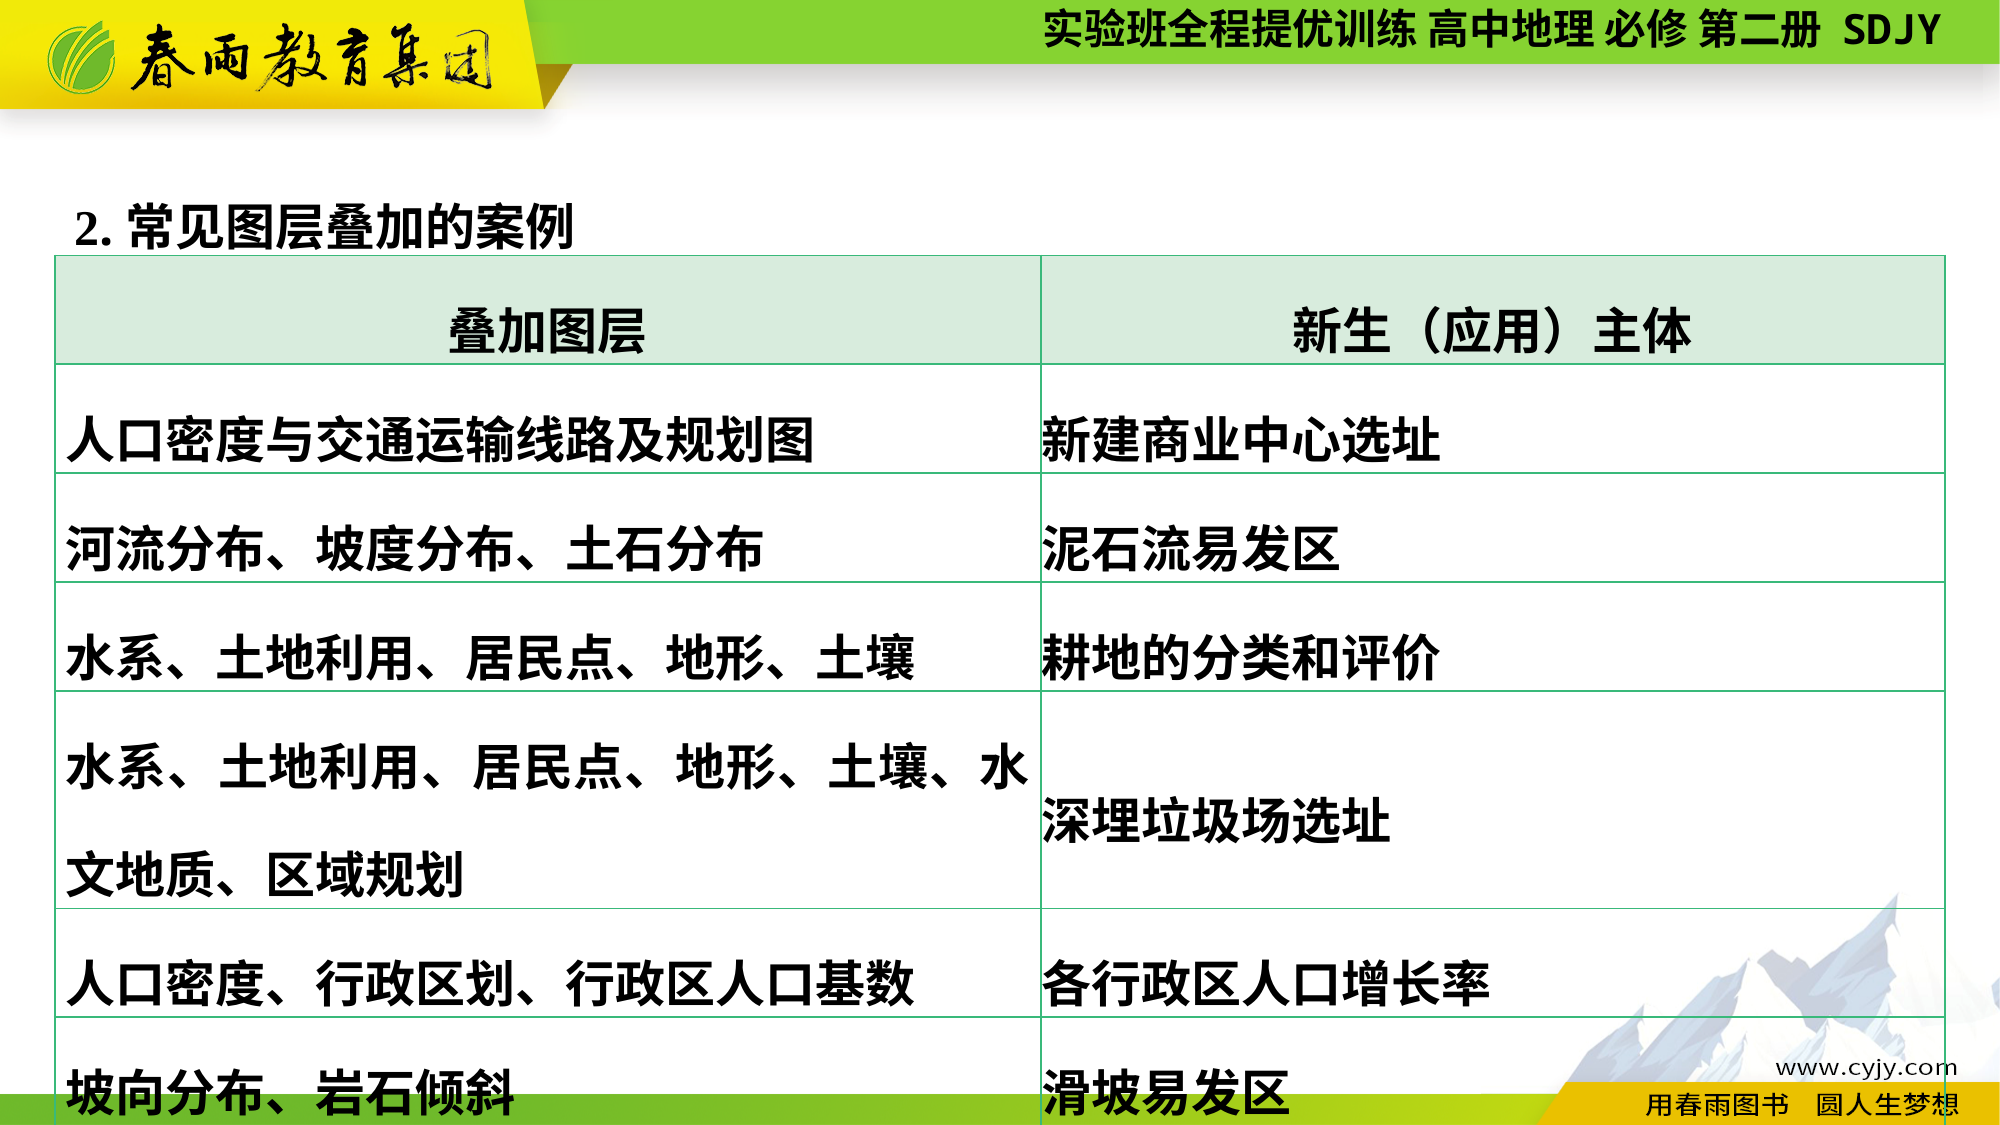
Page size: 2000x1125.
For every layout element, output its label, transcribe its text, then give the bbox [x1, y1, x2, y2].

table_cell 水系、土地利用、居民点、地形、土壤、水文地质、区域规划 [56, 692, 1040, 908]
table_cell 各行政区人口增长率 [1042, 909, 1944, 1016]
table_cell 人口密度、行政区划、行政区人口基数 [56, 909, 1040, 1016]
table_cell 泥石流易发区 [1042, 474, 1944, 581]
table_cell 河流分布、坡度分布、土石分布 [56, 474, 1040, 581]
table_header 叠加图层 [56, 256, 1040, 363]
table_header 新生（应用）主体 [1042, 256, 1944, 363]
table_cell 滑坡易发区 [1042, 1018, 1944, 1125]
table_cell 新建商业中心选址 [1042, 365, 1944, 472]
table_cell 人口密度与交通运输线路及规划图 [56, 365, 1040, 472]
list 2.常见图层叠加的案例 [59, 157, 1944, 253]
table_cell 水系、土地利用、居民点、地形、土壤 [56, 583, 1040, 690]
table_cell 耕地的分类和评价 [1042, 583, 1944, 690]
table_cell 坡向分布、岩石倾斜 [56, 1018, 1040, 1125]
picture [0, 0, 2000, 1125]
table_cell 深埋垃圾场选址 [1042, 692, 1944, 908]
